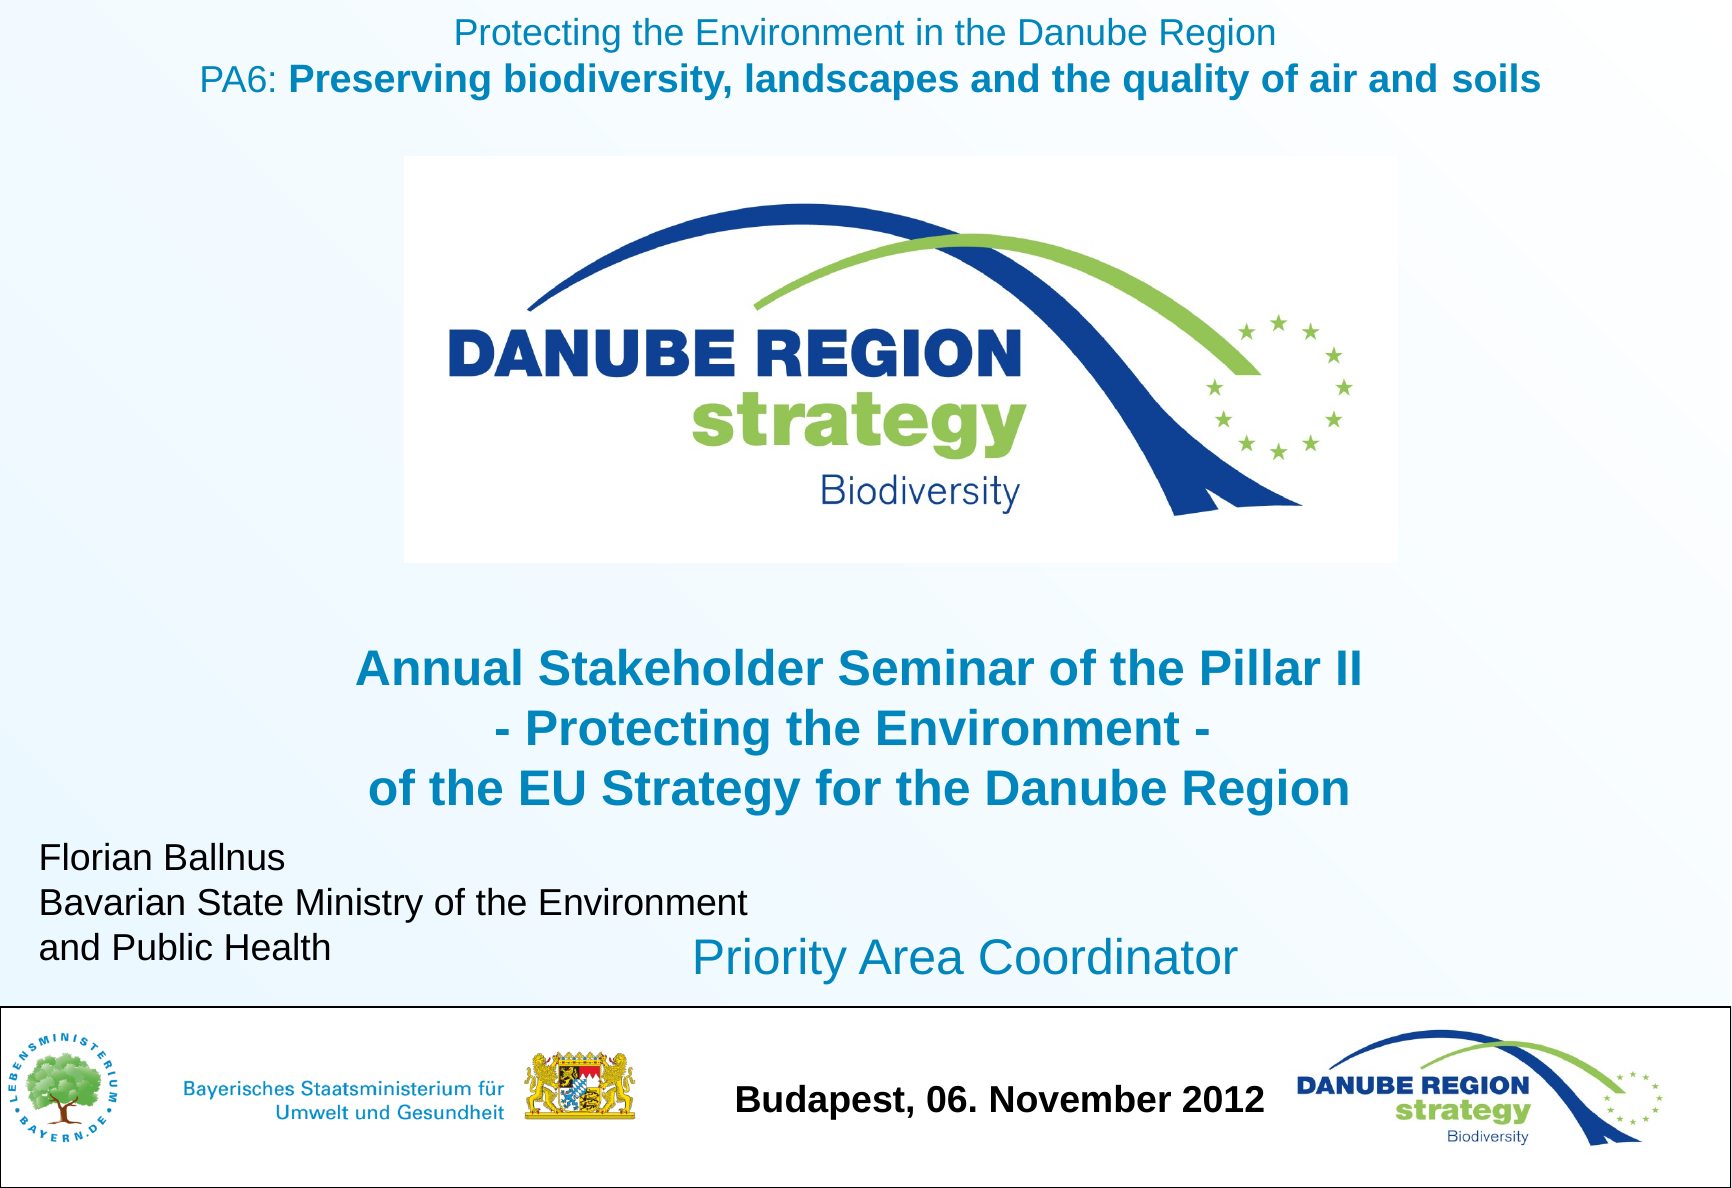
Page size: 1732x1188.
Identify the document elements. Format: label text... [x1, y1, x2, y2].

text_box Florian Ballnus Bavarian State Ministry of the Environment and Public Health [38, 833, 842, 969]
text_box Budapest, 06. November 2012 [0, 1007, 1732, 1188]
picture [404, 156, 1398, 564]
text_box Priority Area Coordinator [691, 924, 1239, 985]
text_box Annual Stakeholder Seminar of the Pillar II - Protecting the Environment - of the EU Strategy for the Danube Region [239, 581, 1480, 884]
picture [1278, 1012, 1681, 1164]
text_box Protecting the Environment in the Danube Region PA6: Preserving biodiversity, landscapes and the quality of air and soils [38, 0, 1703, 349]
picture [168, 1025, 642, 1143]
picture [0, 1026, 141, 1149]
